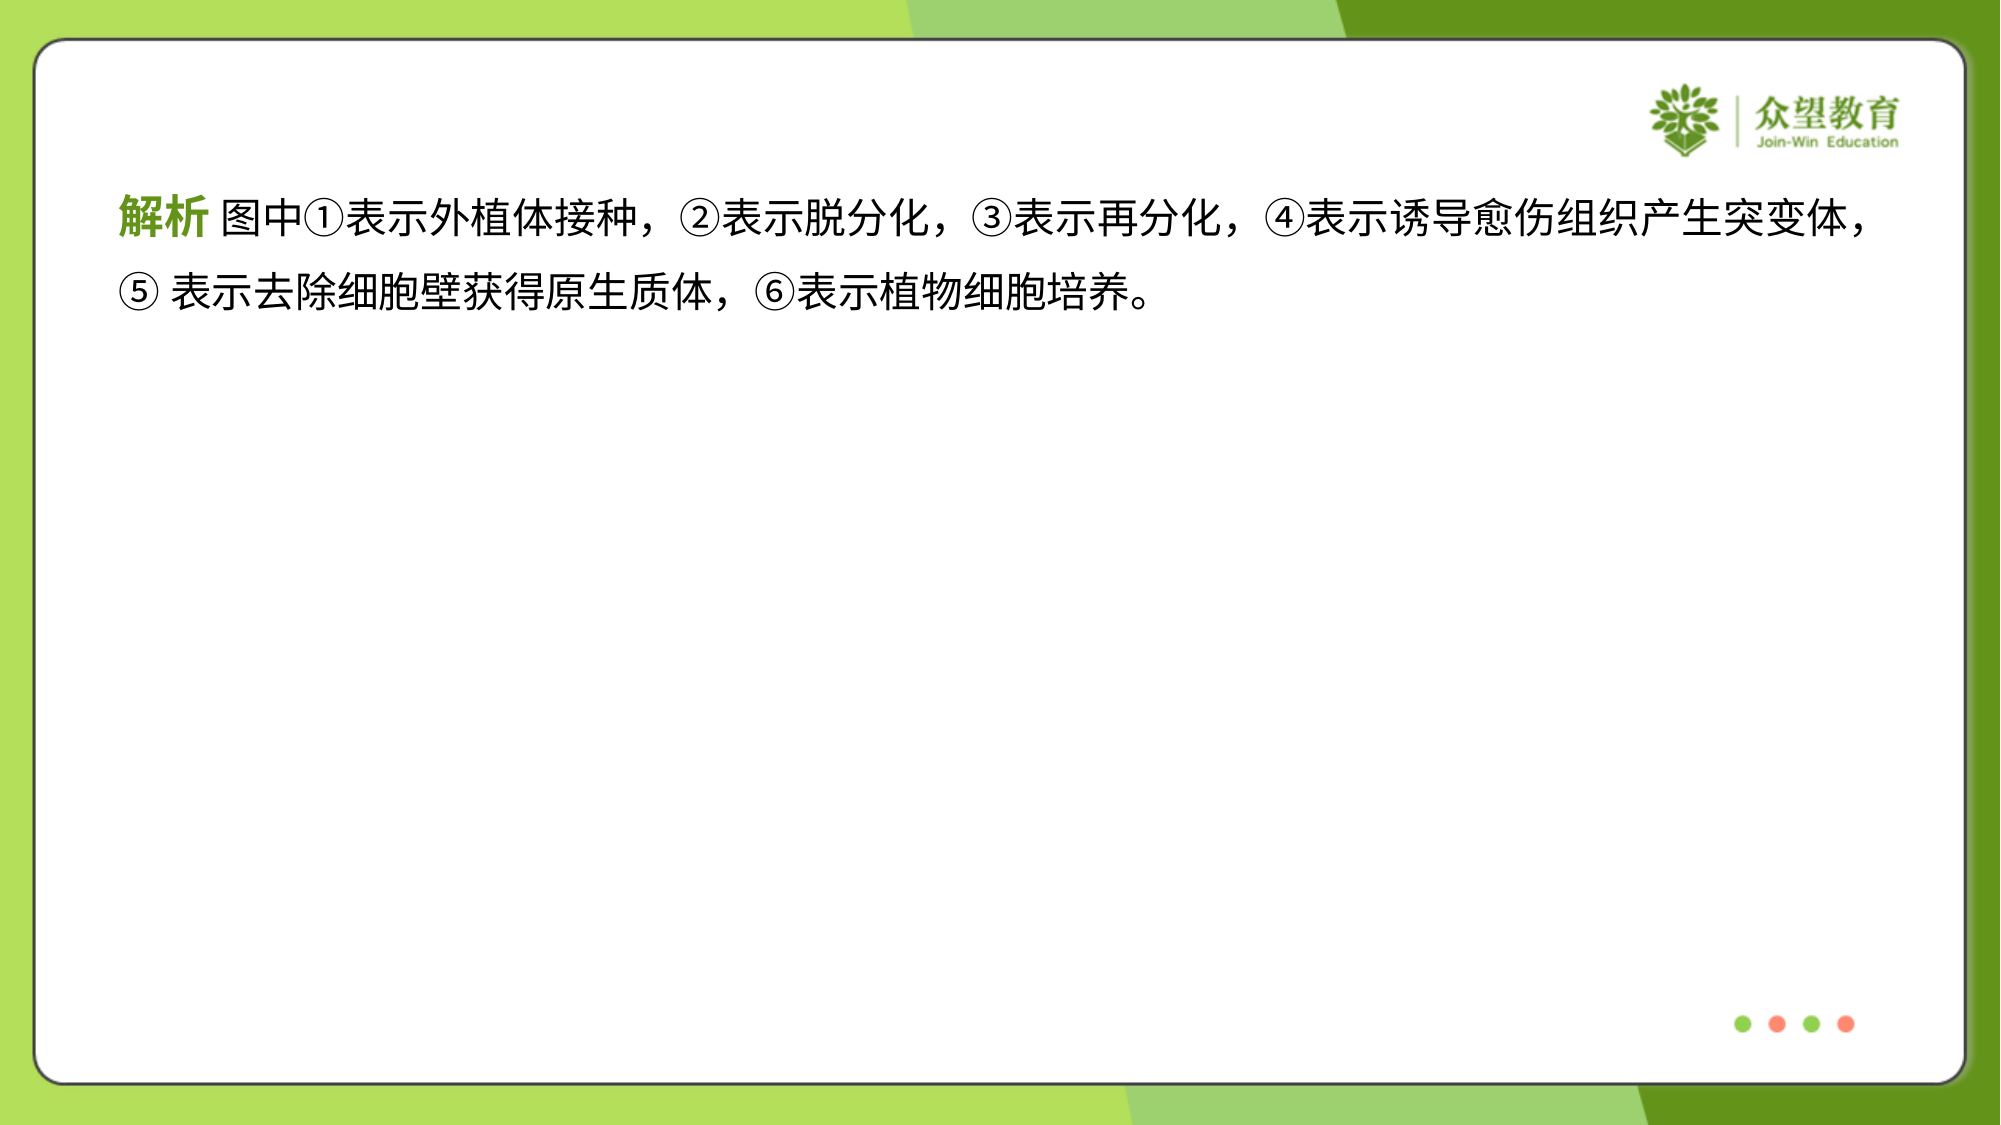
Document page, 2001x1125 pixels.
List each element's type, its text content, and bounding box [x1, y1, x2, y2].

picture [0, 0, 2000, 1125]
text_box 解析 图中①表示外植体接种，②表示脱分化，③表示再分化，④表示诱导愈伤组织产生突变体， ⑤表示去除细胞壁获得原生质体，⑥表示植物细胞培养。 [118, 159, 1883, 309]
